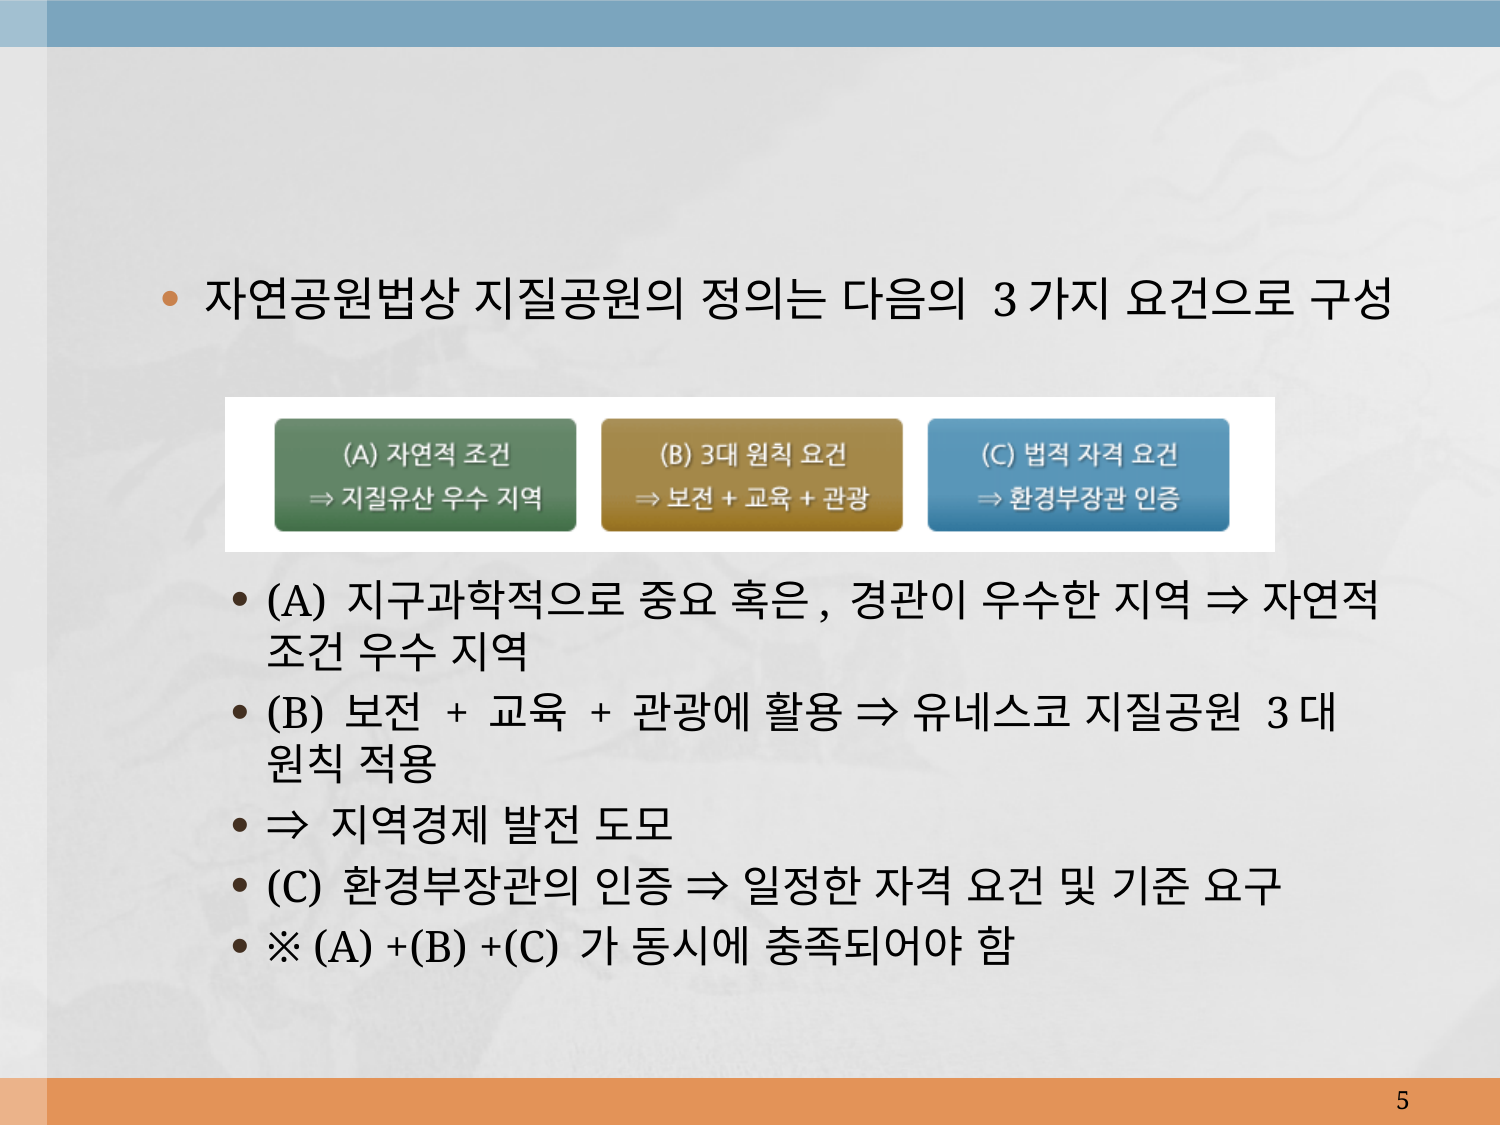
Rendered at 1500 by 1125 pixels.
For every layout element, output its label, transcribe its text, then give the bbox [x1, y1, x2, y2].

picture [224, 397, 1275, 552]
slide_number 5 [1074, 1078, 1425, 1125]
list 자연공원법상 지질공원의 정의는 다음의 3가지 요건으로 구성 (A) 지구과학적으로 중요 혹은, 경관이 우수한 지역 ⇒ 자연적 조건 우수 지역 (B) 보전 + 교육 + 관광에 활용 ⇒ 유네스코 지질공원 3대 원칙 적용 ⇒ 지역경제 발전 도모 (C) 환경부장관의 인증 ⇒ 일정한 자격 요건 및 기준 요구 ※ (A) +(B) +(C) 가 동시에 충족되어야 함 [75, 262, 1425, 1005]
